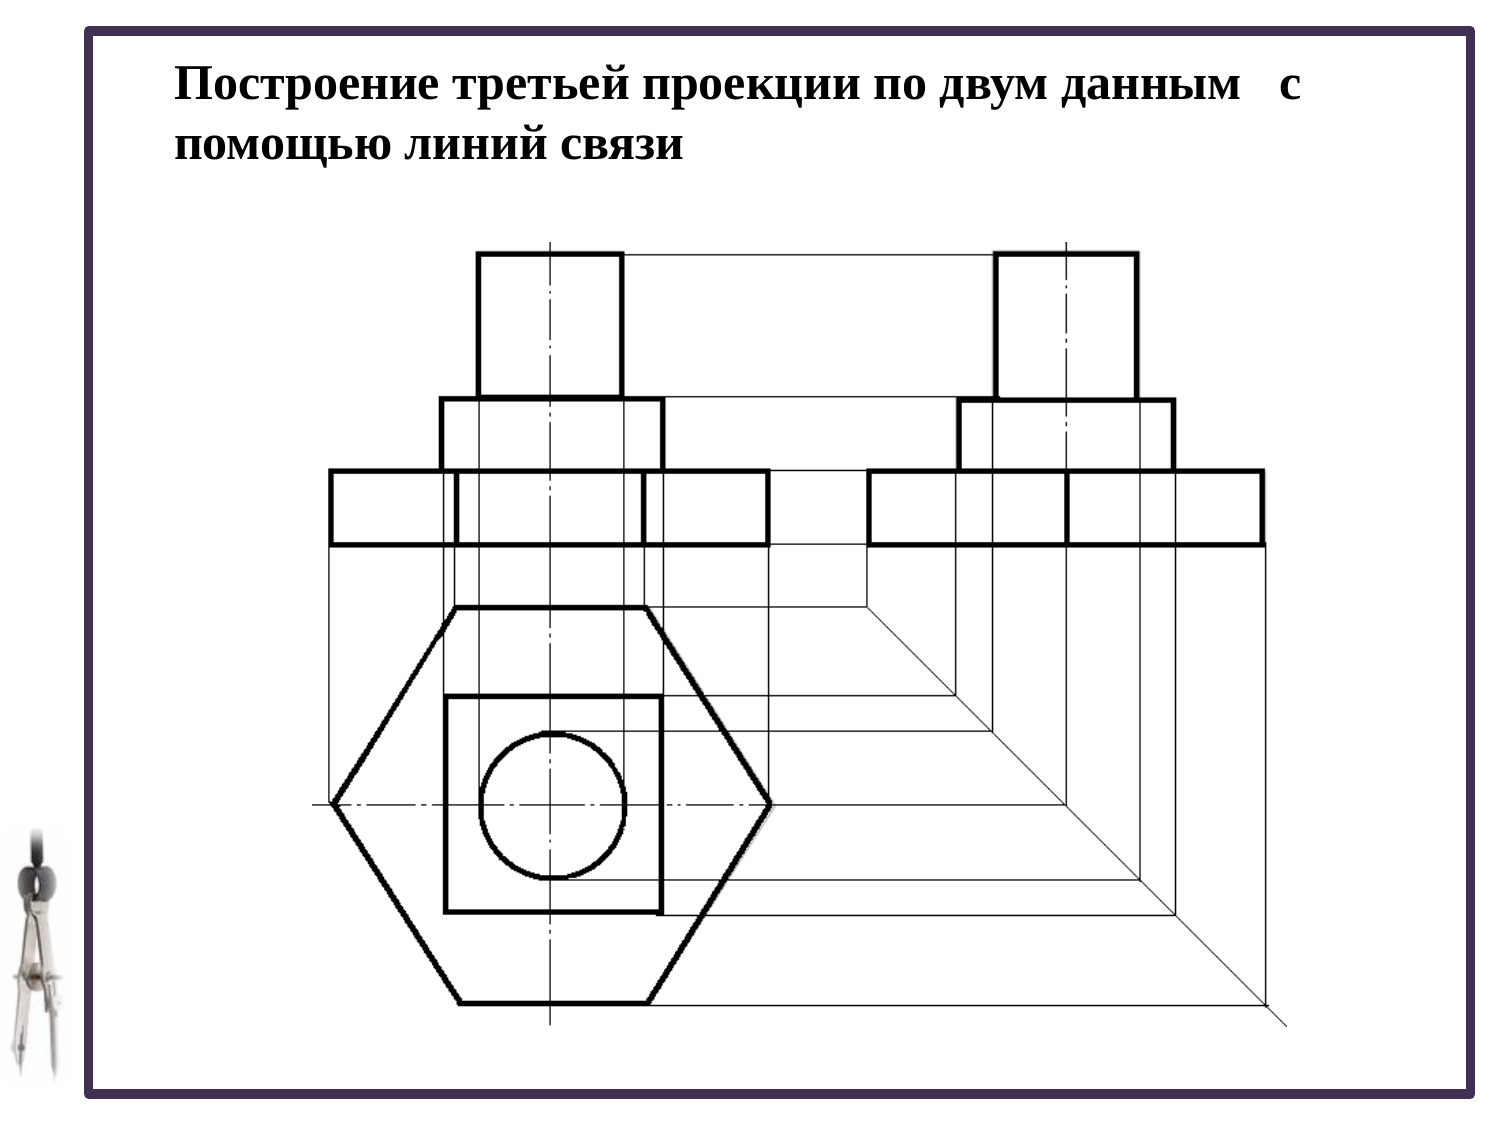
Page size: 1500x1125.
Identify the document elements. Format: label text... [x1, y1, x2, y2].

picture [0, 822, 72, 1095]
text_box Построение третьей проекции по двум данным с помощью линий связи [159, 42, 1400, 178]
picture [312, 242, 1288, 1046]
text_box [86, 29, 1473, 1096]
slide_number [75, 1042, 425, 1103]
